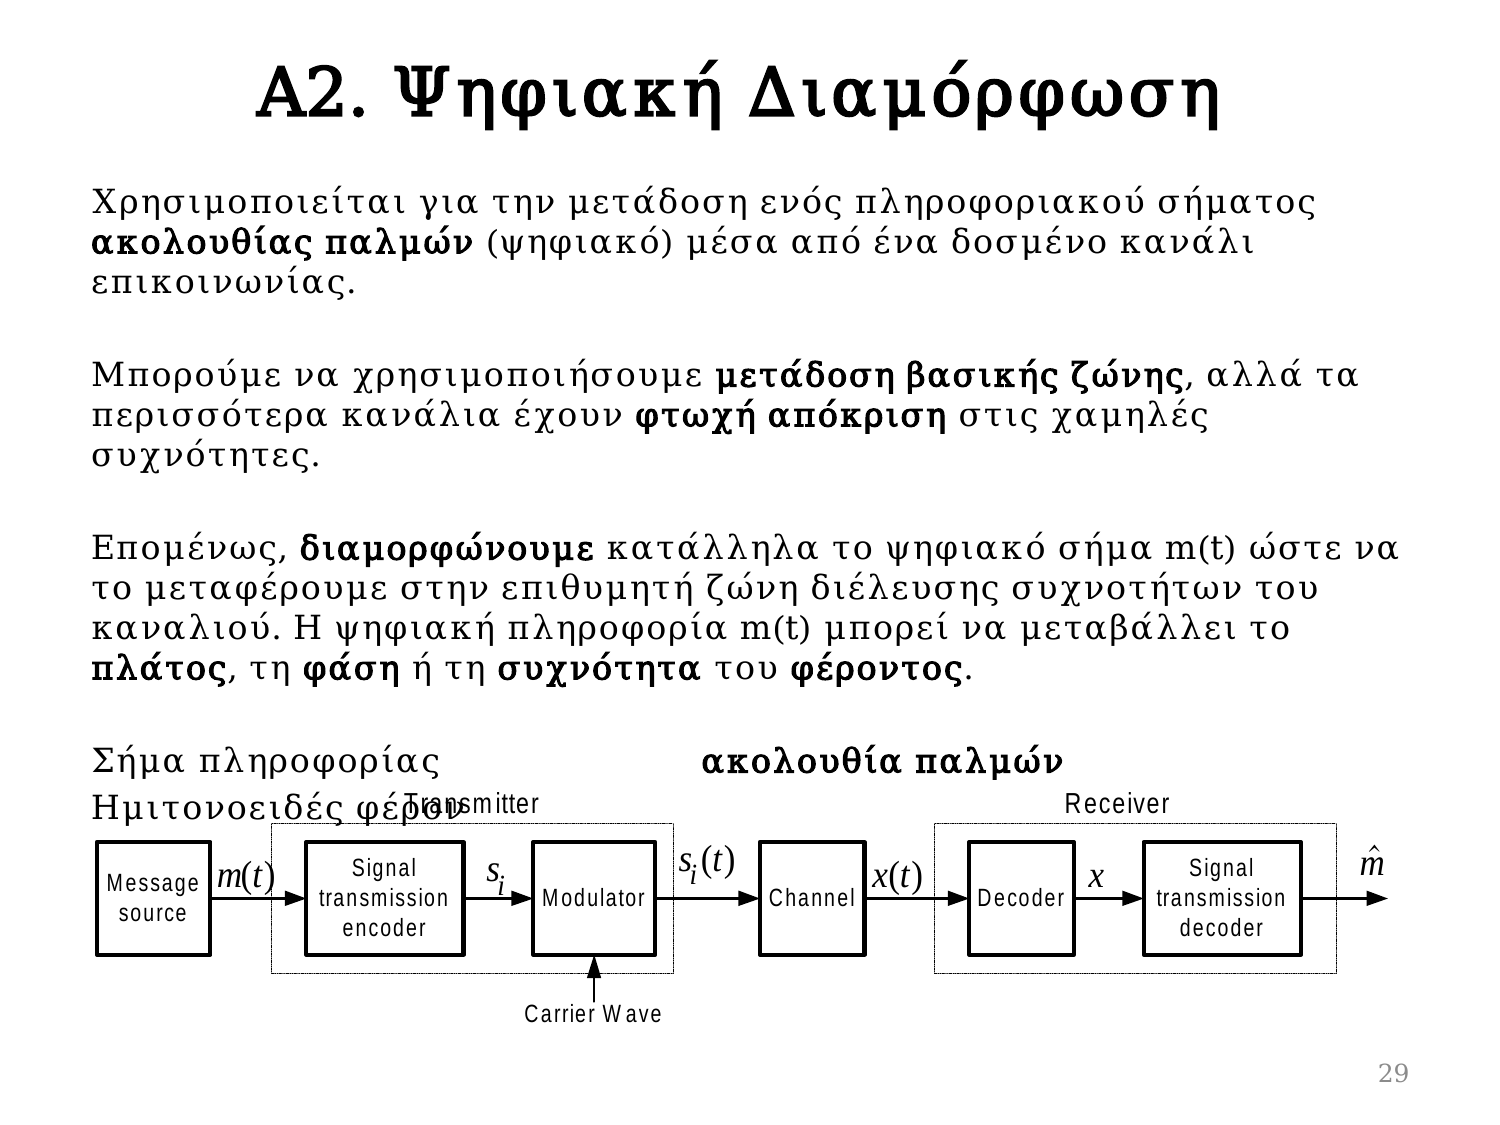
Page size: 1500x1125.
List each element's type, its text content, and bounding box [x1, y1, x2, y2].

title A2. Ψηφιακή Διαμόρφωση [75, 19, 1425, 159]
slide_number 29 [1222, 1042, 1425, 1103]
picture [88, 786, 1402, 1030]
